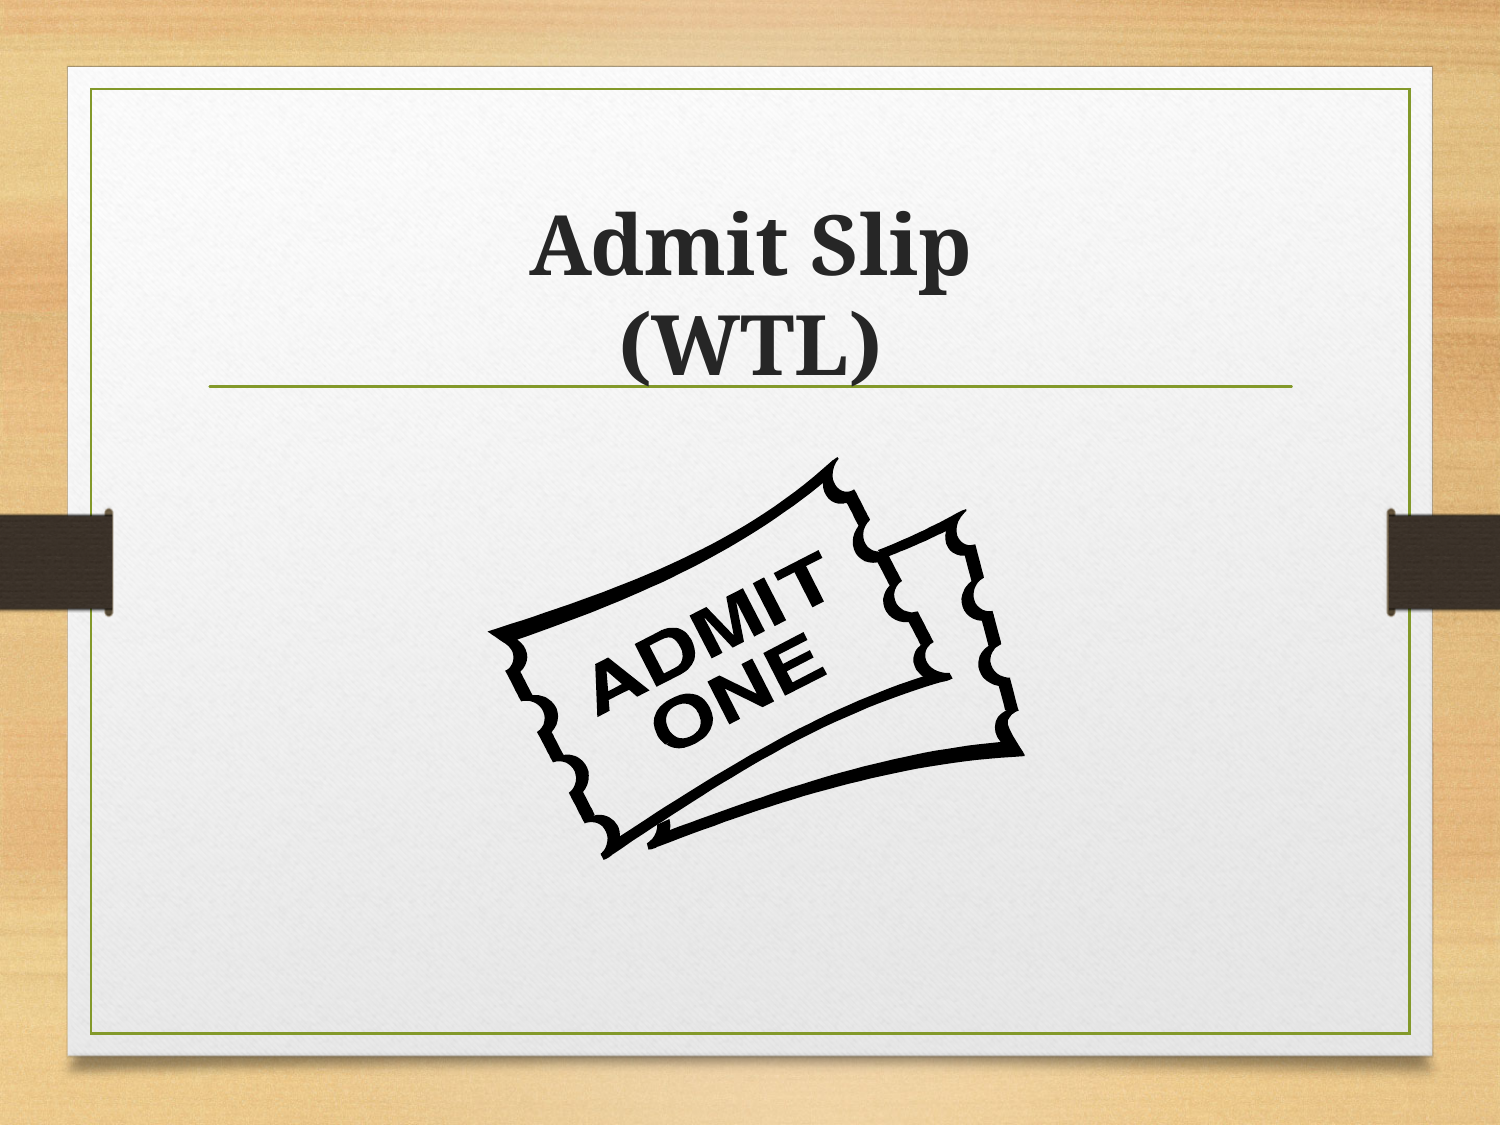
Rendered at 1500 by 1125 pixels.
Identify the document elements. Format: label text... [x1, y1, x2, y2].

title Admit Slip (WTL) [193, 150, 1309, 365]
picture [0, 0, 1500, 1125]
